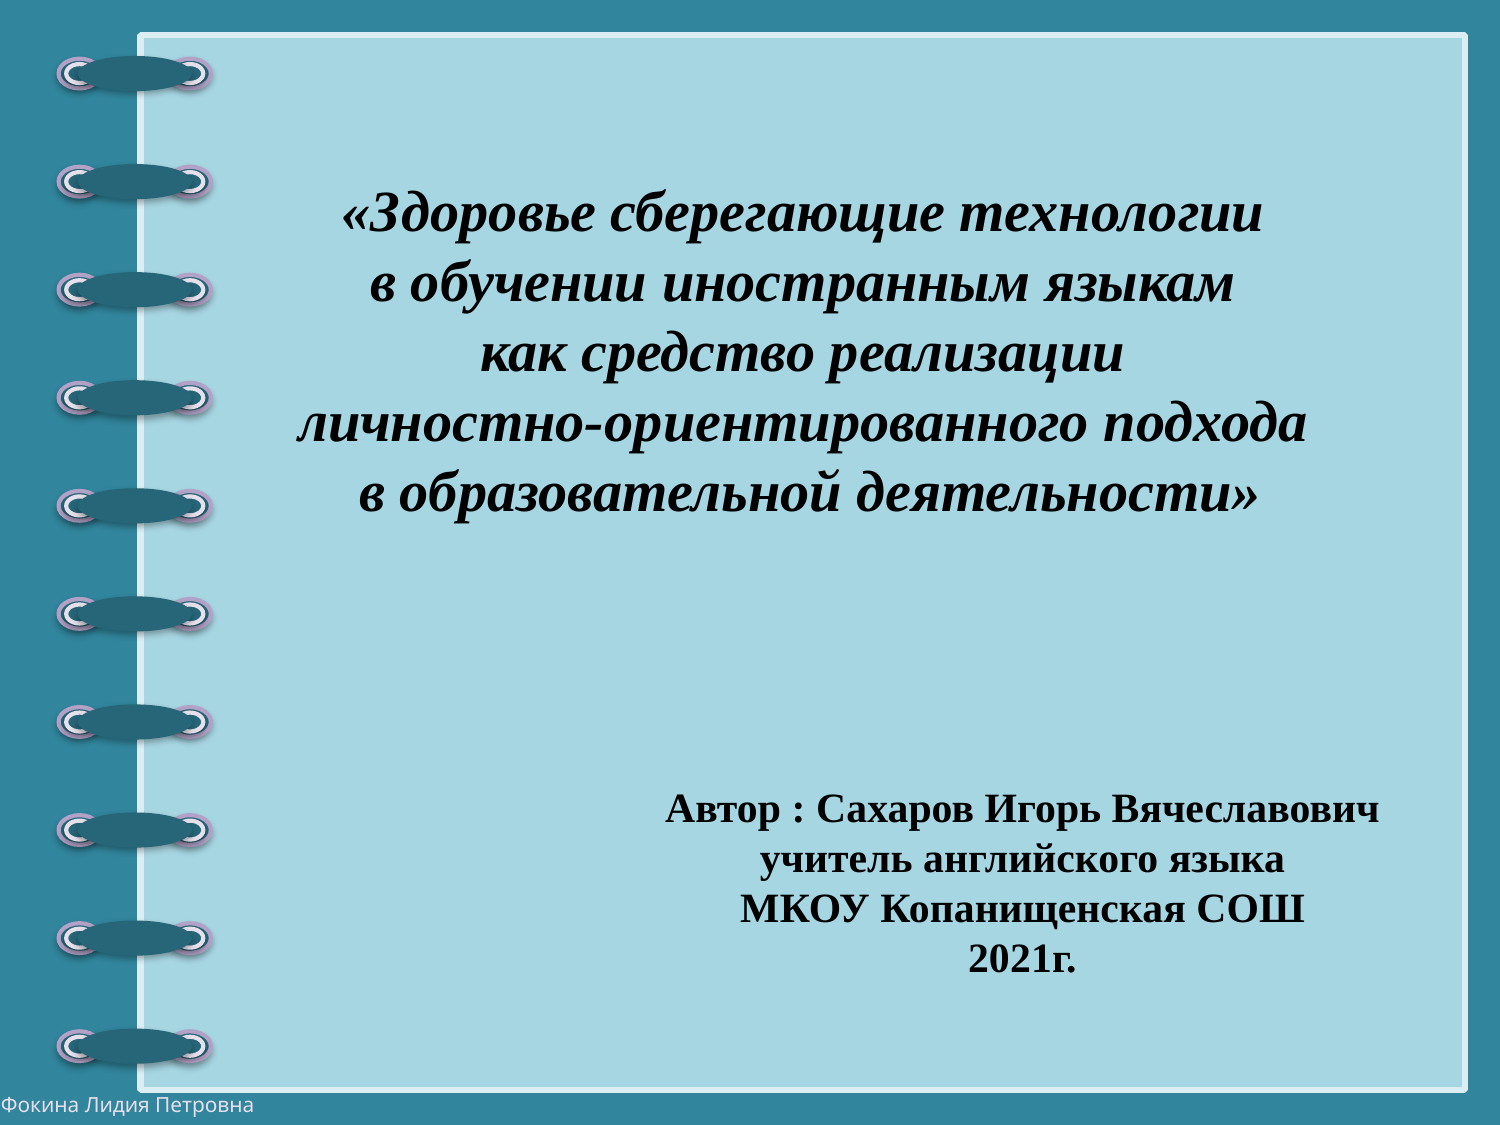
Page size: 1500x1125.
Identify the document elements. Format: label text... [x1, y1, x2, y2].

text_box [222, 386, 1460, 991]
text_box «Здоровье сберегающие технологии в обучении иностранным языкам как средство реализации личностно-ориентированного подхода в образовательной деятельности» [23, 166, 1500, 576]
